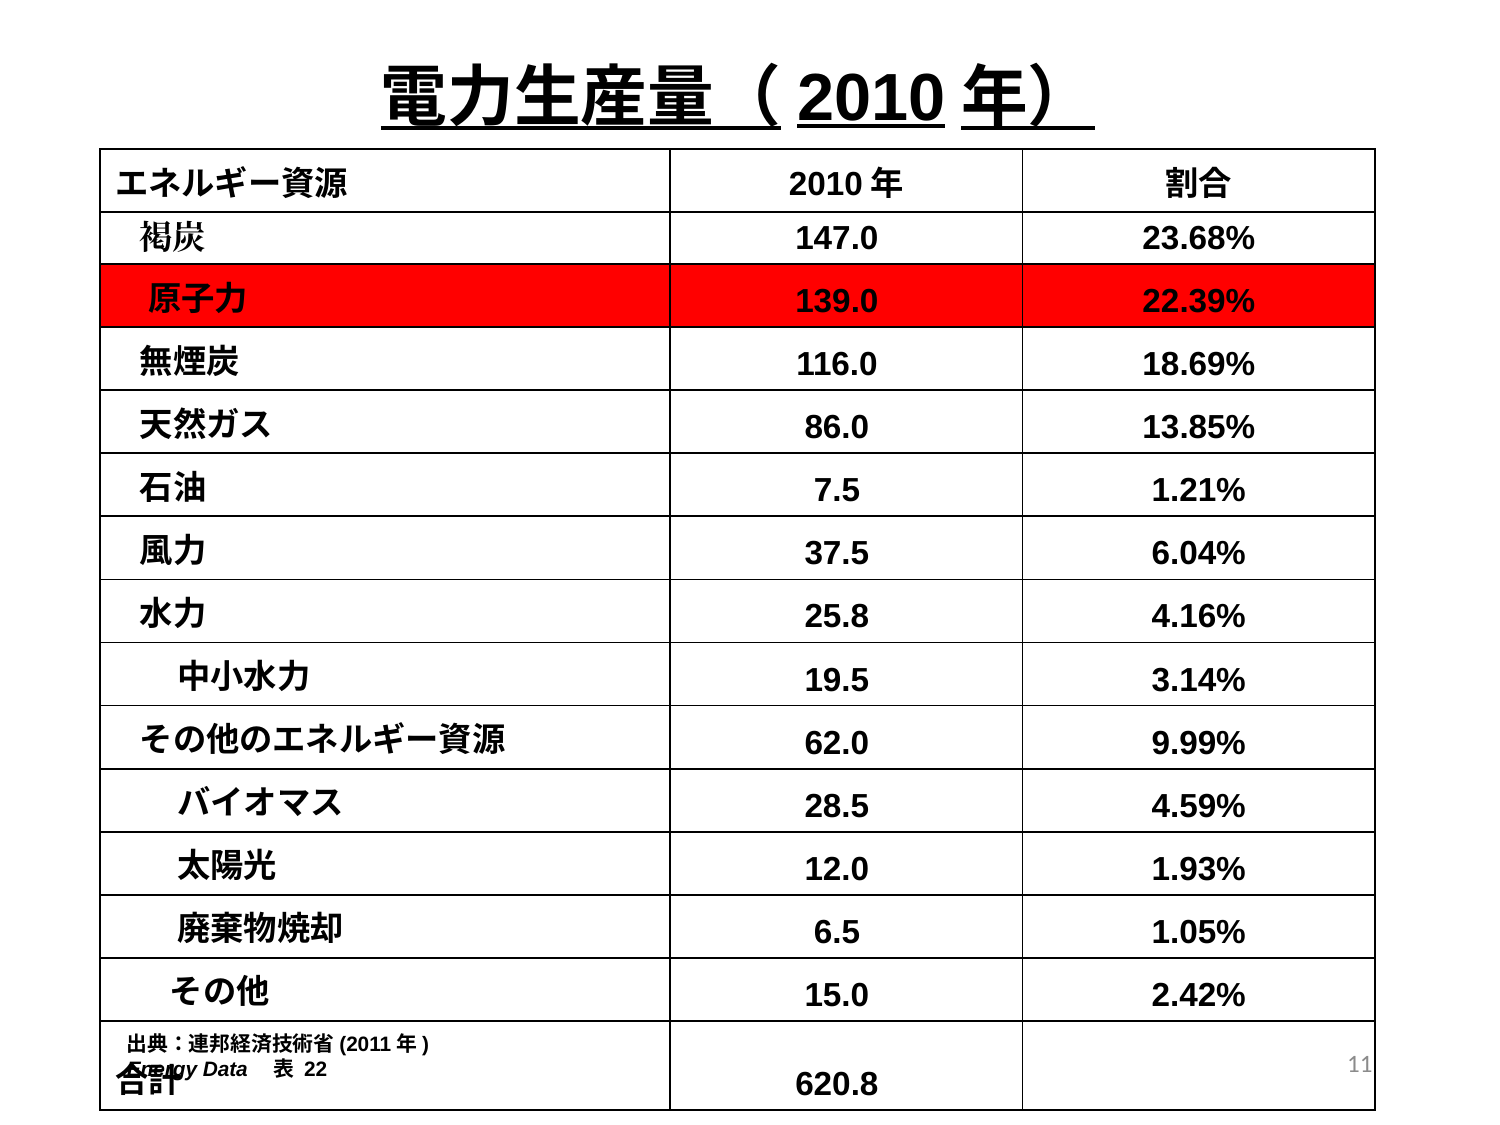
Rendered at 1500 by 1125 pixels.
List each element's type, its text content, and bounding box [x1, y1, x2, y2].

table_cell 37.5 [671, 517, 1022, 579]
table_cell 4.16% [1023, 580, 1374, 642]
table_cell 1.93% [1023, 833, 1374, 894]
table_cell 廃棄物焼却 [101, 896, 669, 957]
table_cell 天然ガス [101, 391, 669, 452]
table_cell 無煙炭 [101, 328, 669, 389]
table_cell 6.04% [1023, 517, 1374, 579]
table_cell 太陽光 [101, 833, 669, 894]
table_cell 石油 [101, 454, 669, 515]
table_cell 中小水力 [101, 643, 669, 705]
table_cell 9.99% [1023, 706, 1374, 768]
table_cell 28.5 [671, 770, 1022, 831]
table_cell 水力 [101, 580, 669, 642]
table_cell その他のエネルギー資源 [101, 706, 669, 768]
table_cell 139.0 [671, 265, 1022, 326]
table_cell 13.85% [1023, 391, 1374, 452]
table_cell 22.39% [1023, 265, 1374, 326]
table_header 割合 [1023, 150, 1374, 211]
table_cell 62.0 [671, 706, 1022, 768]
table_header エネルギー資源 [101, 150, 669, 211]
table_cell 3.14% [1023, 643, 1374, 705]
table_cell バイオマス [101, 770, 669, 831]
table_cell 116.0 [671, 328, 1022, 389]
table_cell [1023, 1022, 1374, 1109]
table_cell その他 [101, 959, 669, 1020]
table_cell 1.05% [1023, 896, 1374, 957]
table_cell 620.8 [671, 1022, 1022, 1109]
text_box 出典：連邦経済技術省(2011年) Energy Data 表 22 [112, 1023, 479, 1088]
table_cell 15.0 [671, 959, 1022, 1020]
table_header 2010年 [671, 150, 1022, 211]
table_cell 23.68% [1023, 213, 1374, 263]
table_cell 1.21% [1023, 454, 1374, 515]
table_cell 4.59% [1023, 770, 1374, 831]
table_cell 風力 [101, 517, 669, 579]
table_cell 18.69% [1023, 328, 1374, 389]
table_cell 7.5 [671, 454, 1022, 515]
table_cell 2.42% [1023, 959, 1374, 1020]
table_cell 褐炭 [101, 213, 669, 263]
table_cell 147.0 [671, 213, 1022, 263]
table_cell 合計 [101, 1022, 669, 1109]
table_cell 25.8 [671, 580, 1022, 642]
table_cell 6.5 [671, 896, 1022, 957]
table_cell 12.0 [671, 833, 1022, 894]
table_cell 19.5 [671, 643, 1022, 705]
table_cell 86.0 [671, 391, 1022, 452]
slide_number 11 [1074, 1025, 1388, 1100]
table_cell 原子力 [101, 265, 669, 326]
title 電力生産量（2010年） [100, 0, 1376, 148]
